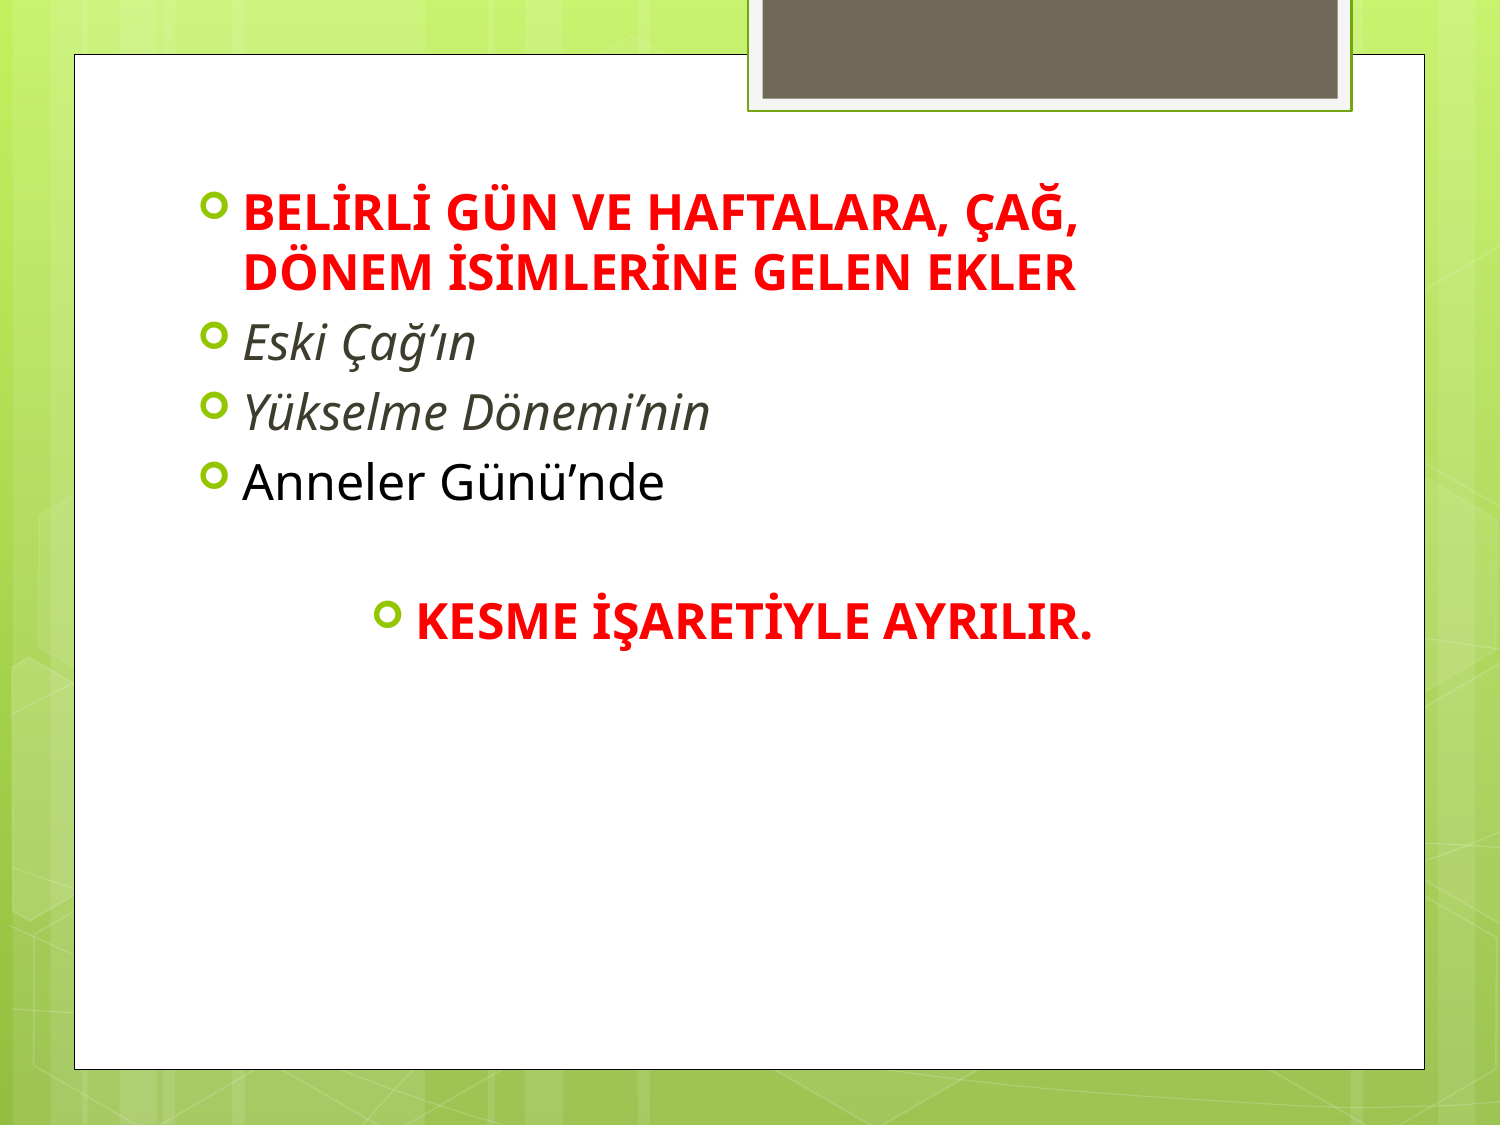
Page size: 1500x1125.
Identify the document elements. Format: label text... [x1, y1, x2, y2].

list BELİRLİ GÜN VE HAFTALARA, ÇAĞ, DÖNEM İSİMLERİNE GELEN EKLER Eski Çağ’ın Yükselme Dönemi’nin Anneler Günü’nde KESME İŞARETİYLE AYRILIR. [171, 172, 1283, 957]
